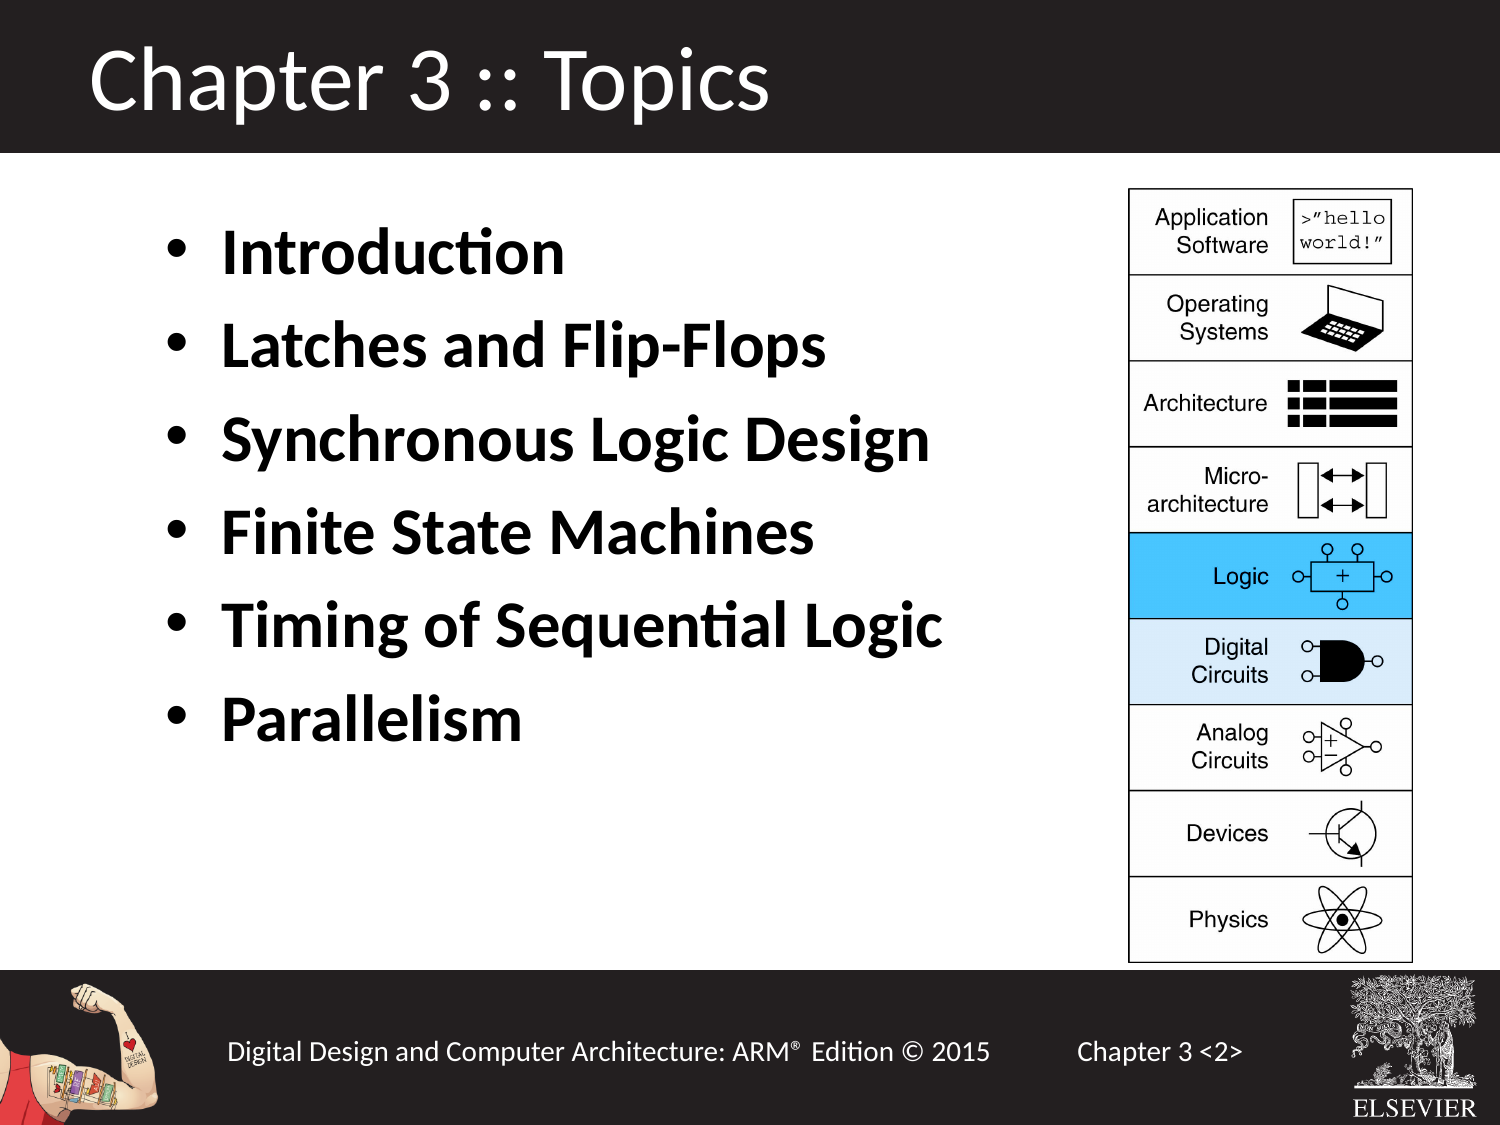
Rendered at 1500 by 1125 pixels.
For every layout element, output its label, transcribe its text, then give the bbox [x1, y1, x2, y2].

text_box Introduction Latches and Flip-Flops Synchronous Logic Design Finite State Machines Timing of Sequential Logic Parallelism [150, 199, 1075, 943]
picture [1128, 187, 1413, 963]
picture [1350, 974, 1477, 1117]
text_box Chapter 3 :: Topics [75, 11, 1375, 136]
picture [0, 979, 163, 1125]
